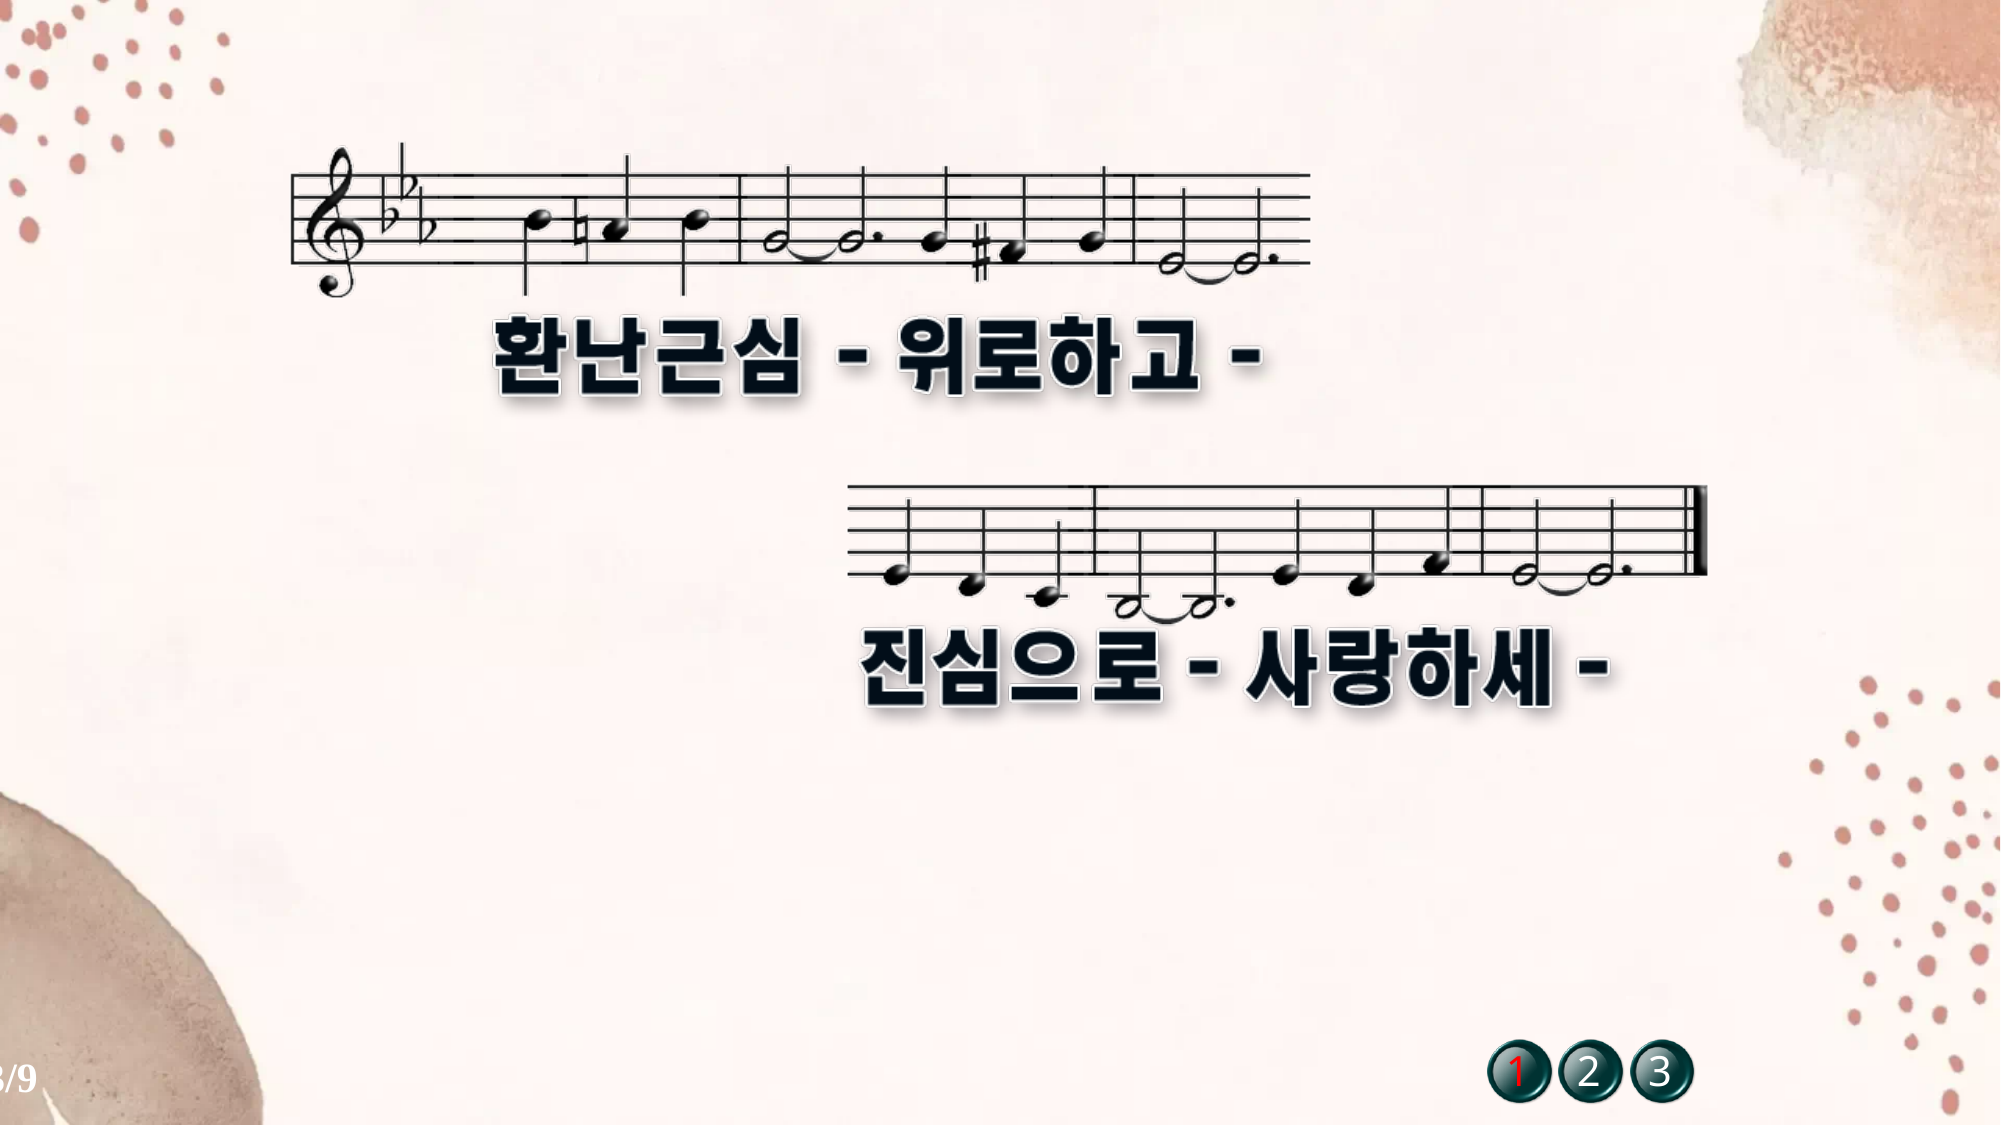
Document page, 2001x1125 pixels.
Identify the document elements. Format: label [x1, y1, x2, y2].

text_box [1484, 1035, 1555, 1106]
text_box [1627, 1035, 1697, 1106]
picture [0, 0, 2001, 1125]
text_box [1555, 1035, 1626, 1106]
